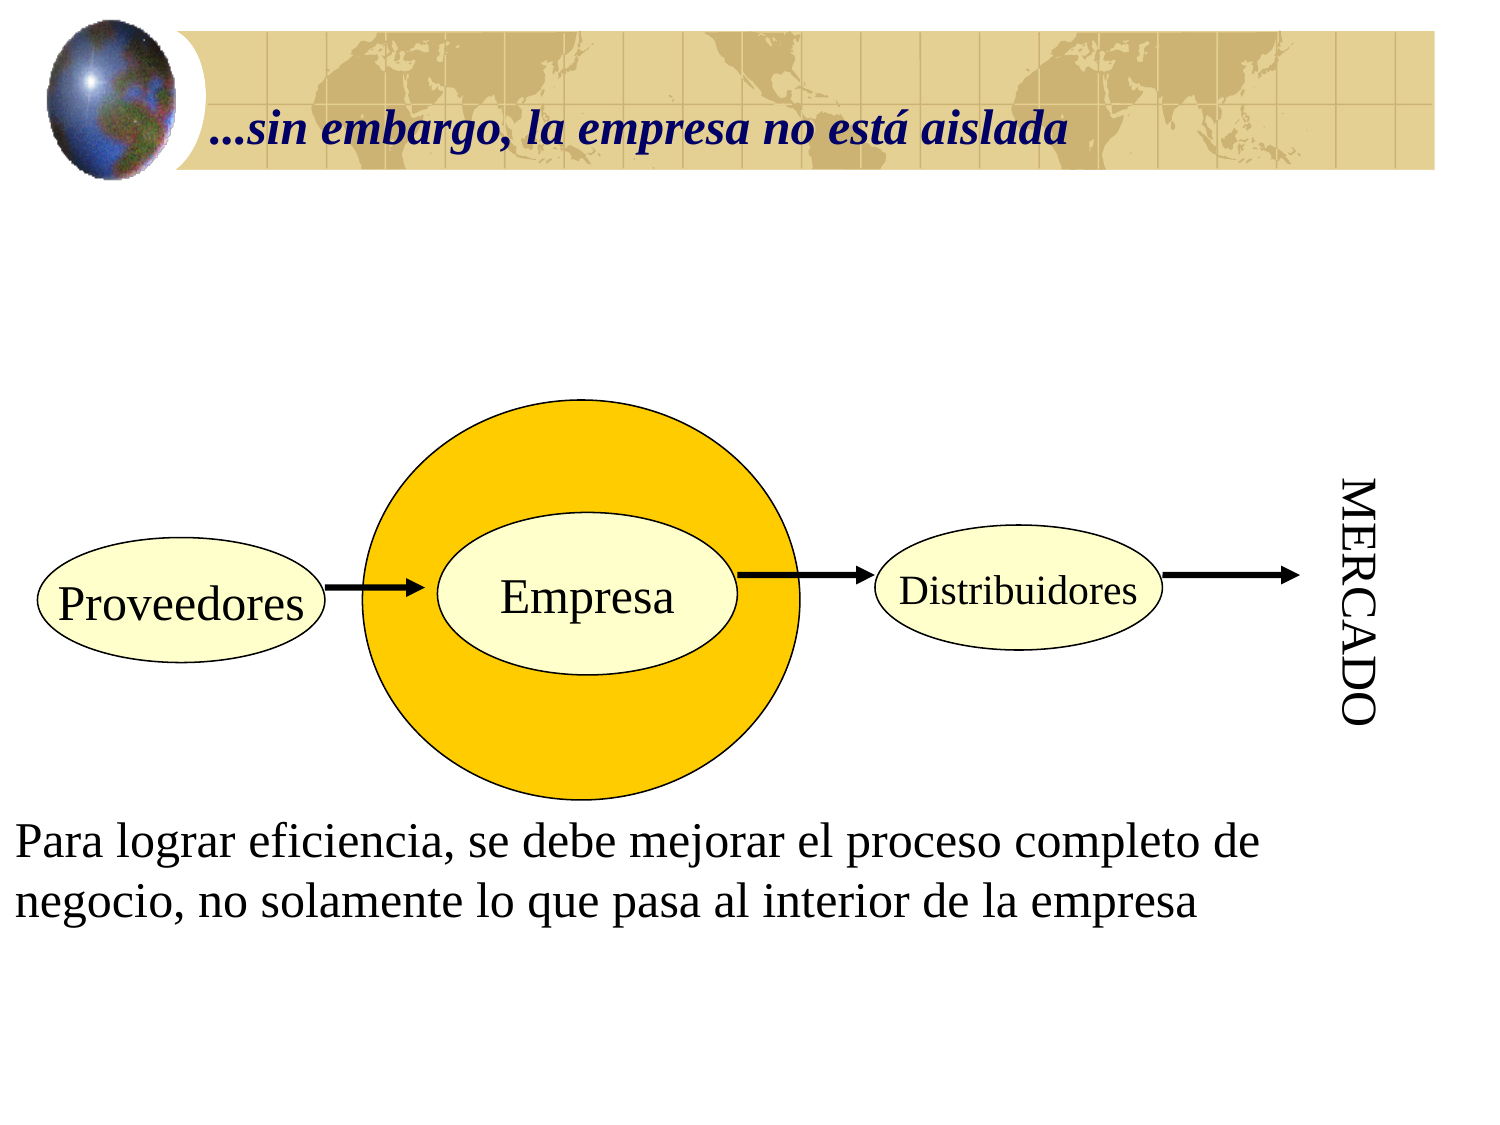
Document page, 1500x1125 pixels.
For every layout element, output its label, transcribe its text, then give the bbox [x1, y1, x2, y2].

picture [42, 14, 190, 185]
text_box [362, 399, 800, 799]
text_box Empresa [437, 512, 738, 675]
text_box Proveedores [37, 537, 325, 663]
title ...sin embargo, la empresa no está aislada [194, 30, 1470, 219]
text_box Para lograr eficiencia, se debe mejorar el proceso completo de negocio, no solamente lo que pasa al interior de la empresa [0, 799, 1400, 935]
text_box Distribuidores [874, 525, 1163, 651]
text_box MERCADO [1325, 463, 1401, 743]
text_box [324, 581, 425, 594]
text_box [737, 568, 875, 582]
text_box [1162, 568, 1300, 582]
